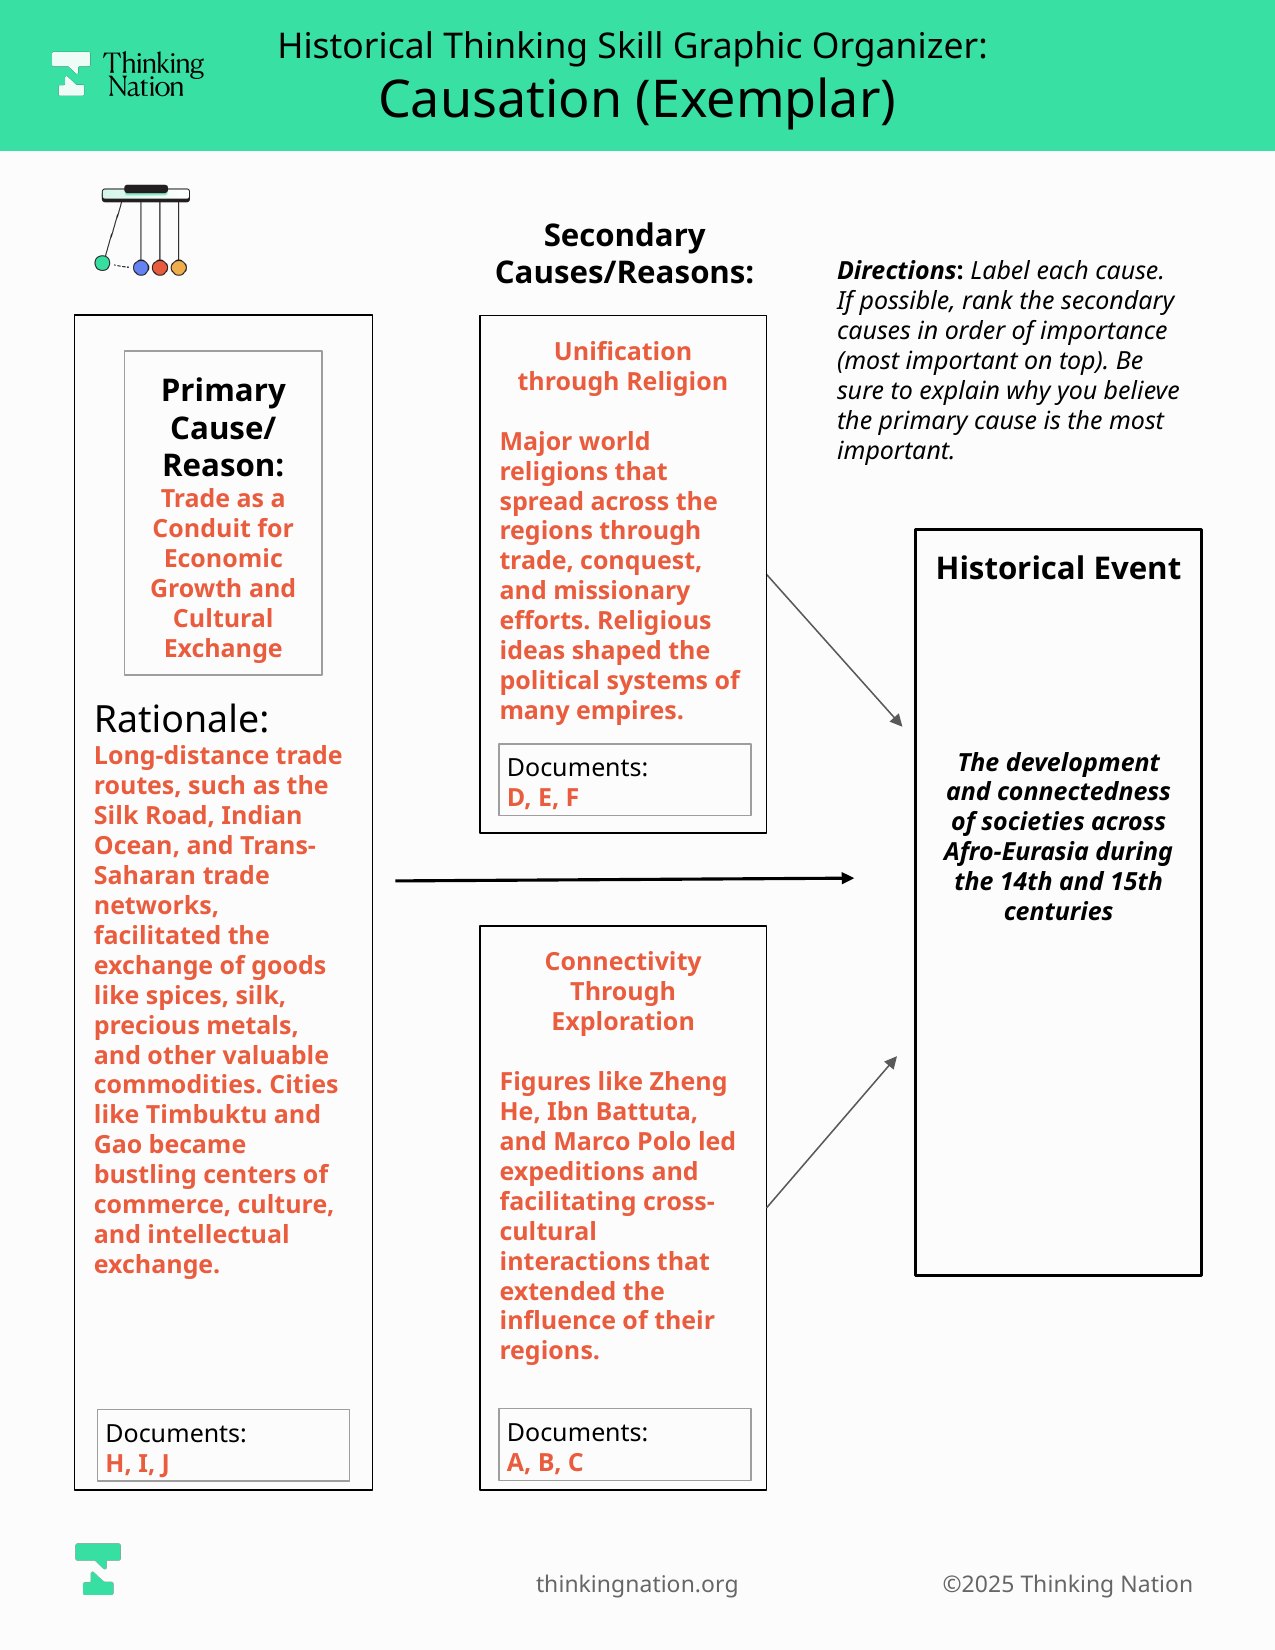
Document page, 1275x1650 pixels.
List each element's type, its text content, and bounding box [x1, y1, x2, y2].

picture [74, 162, 210, 298]
picture [62, 1533, 134, 1605]
picture [35, 37, 210, 110]
text_box thinkingnation.org [486, 1553, 789, 1605]
text_box Documents: A, B, C [498, 1408, 751, 1481]
text_box Directions: Label each cause. If possible, rank the secondary causes in order of importance (most important on top). Be sure to explain why you believe the primary cause is the most important. [817, 222, 1201, 496]
text_box Rationale: Long-distance trade routes, such as the Silk Road, Indian Ocean, and Trans-Saharan trade networks, facilitated the exchange of goods like spices, silk, precious metals, and other valuable commodities. Cities like Timbuktu and Gao became bustling centers of commerce, culture, and intellectual exchange. [74, 315, 373, 1490]
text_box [766, 1055, 898, 1209]
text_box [766, 573, 903, 727]
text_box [395, 877, 855, 882]
text_box Connectivity Through Exploration Figures like Zheng He, Ibn Battuta, and Marco Polo led expeditions and facilitating cross-cultural interactions that extended the influence of their regions. [480, 926, 767, 1490]
text_box Secondary Causes/Reasons: [471, 195, 778, 300]
text_box Documents: H, I, J [97, 1409, 350, 1482]
text_box Historical Event The development and connectedness of societies across Afro-Eurasia during the 14th and 15th centuries [915, 529, 1202, 1276]
text_box Documents: D, E, F [498, 743, 751, 816]
text_box Unification through Religion Major world religions that spread across the regions through trade, conquest, and missionary efforts. Religious ideas shaped the political systems of many empires. [480, 315, 767, 833]
text_box Historical Thinking Skill Graphic Organizer: Causation (Exemplar) [0, 0, 1275, 151]
text_box ©2025 Thinking Nation [907, 1553, 1210, 1605]
text_box Primary Cause/ Reason: Trade as a Conduit for Economic Growth and Cultural Exchange [124, 350, 323, 676]
